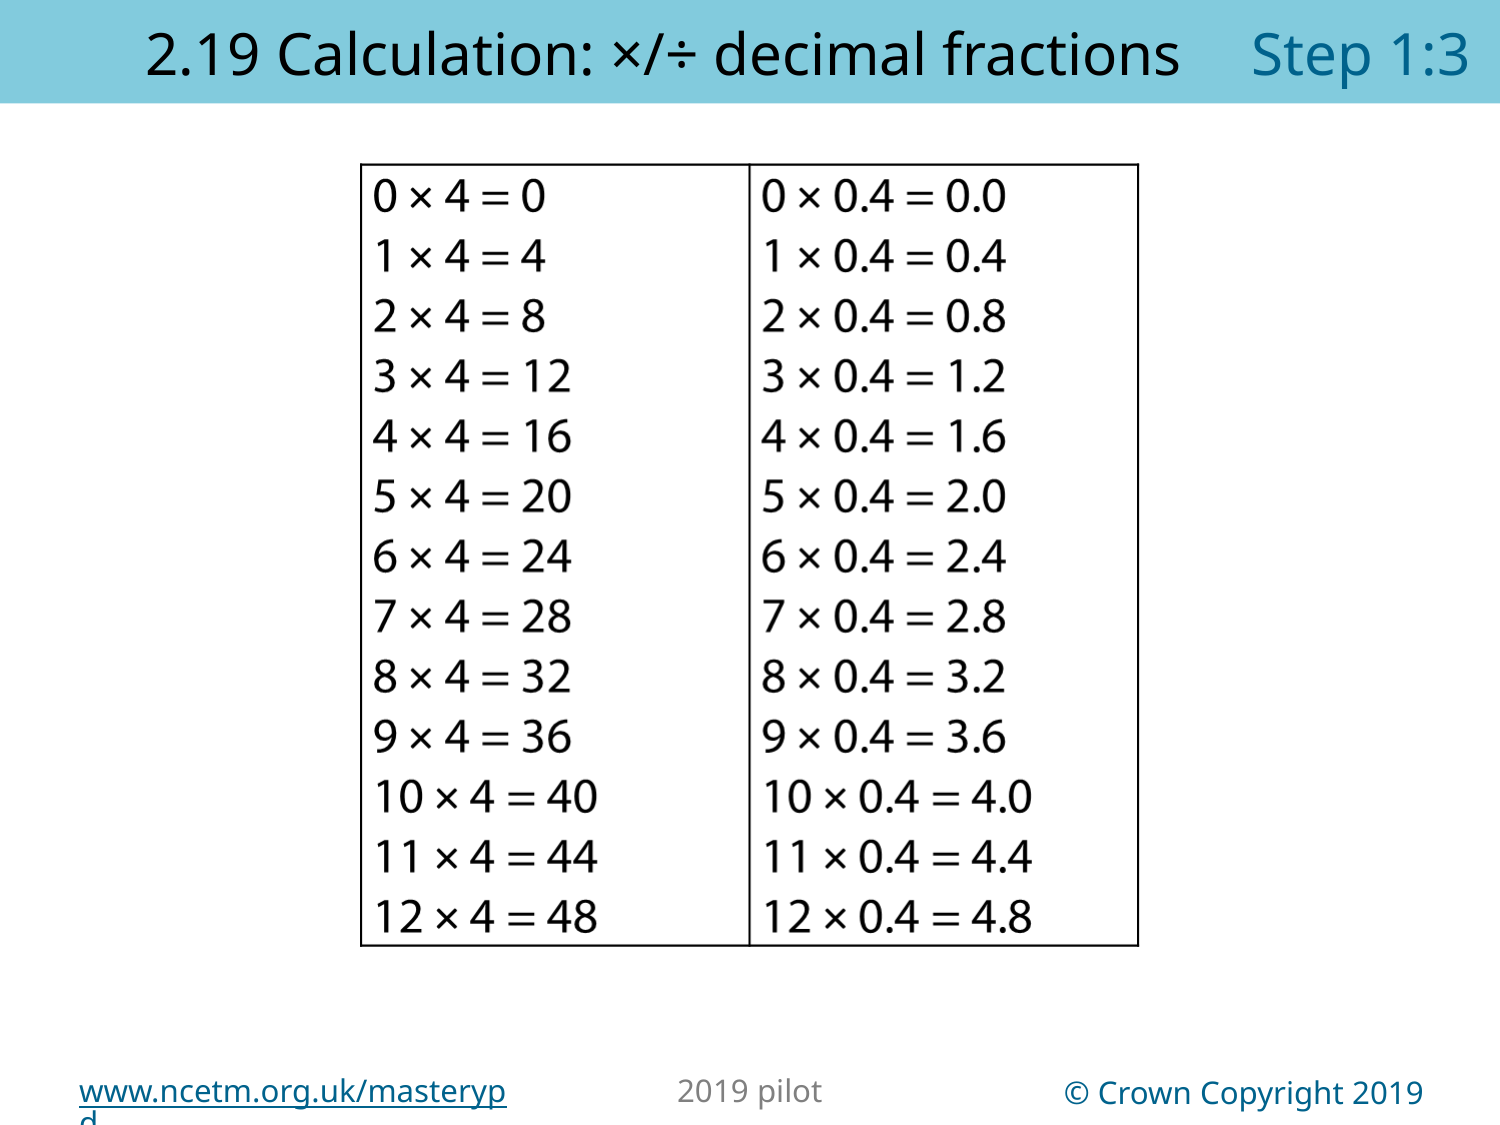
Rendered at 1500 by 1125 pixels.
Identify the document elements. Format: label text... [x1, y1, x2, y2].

picture [359, 149, 1141, 976]
list 2.19 Calculation: ×/÷ decimal fractions Step 1:3 [0, 0, 1500, 104]
